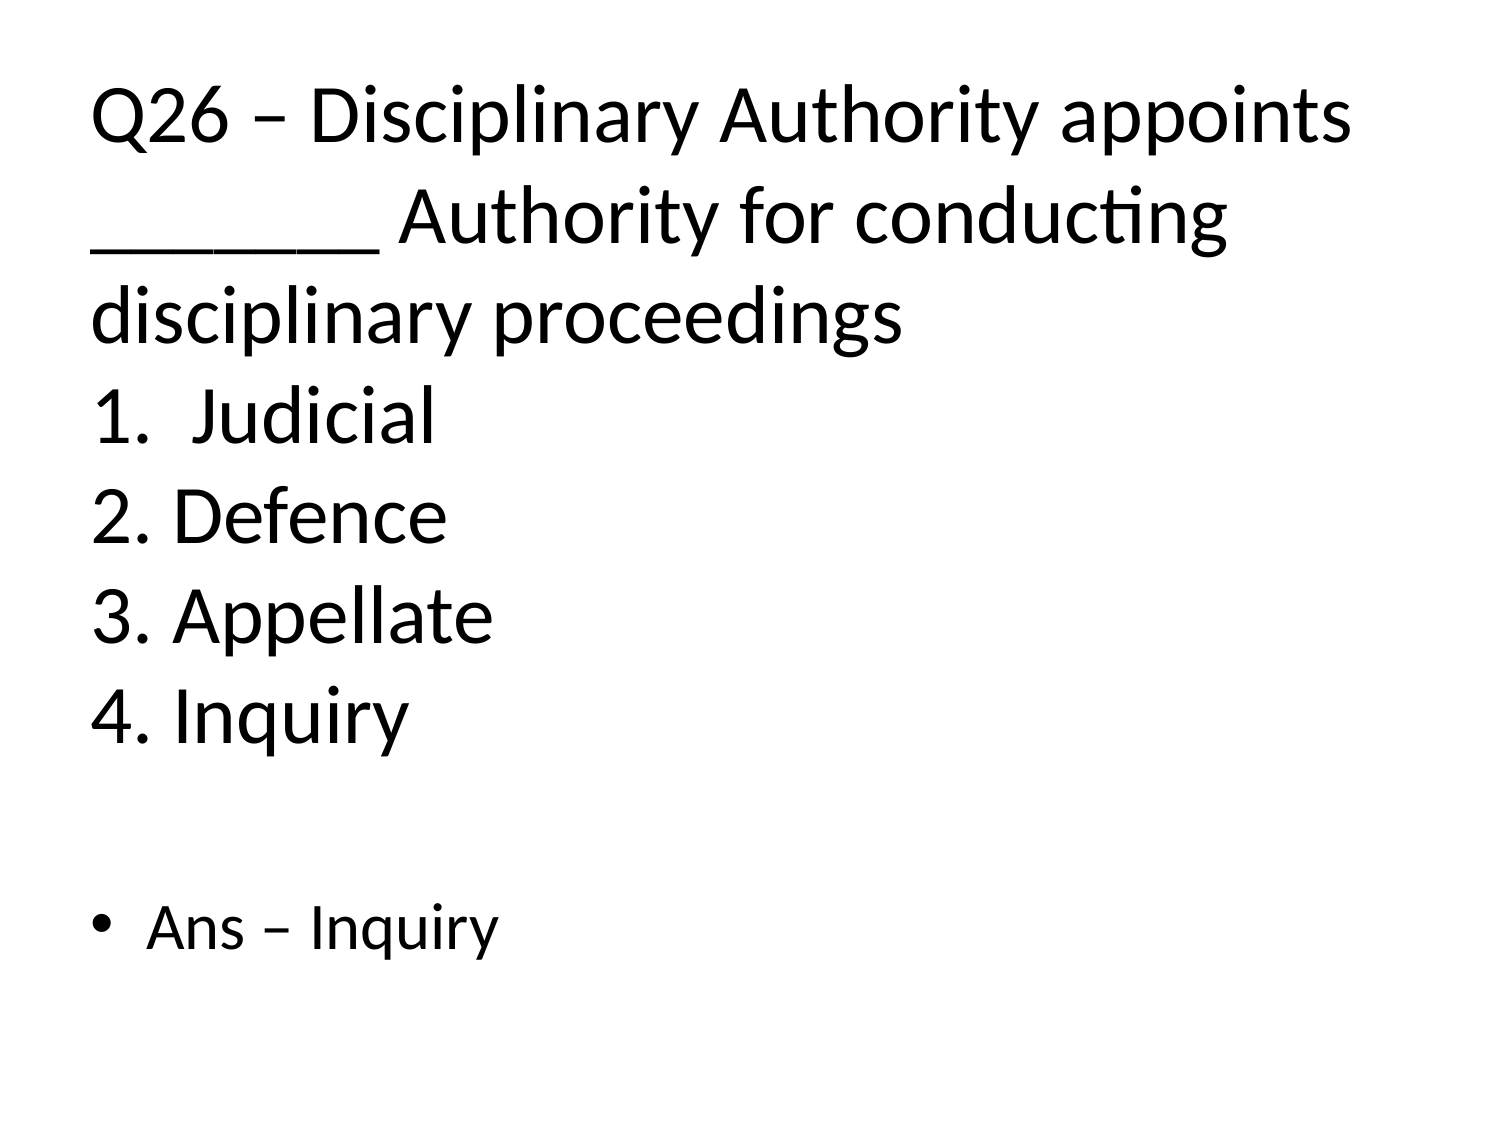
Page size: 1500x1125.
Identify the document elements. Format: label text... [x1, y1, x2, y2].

list Ans – Inquiry [75, 875, 1425, 1030]
title Q26 – Disciplinary Authority appoints _______ Authority for conducting disciplinary proceedings 1. Judicial 2. Defence 3. Appellate 4. Inquiry [75, 45, 1425, 775]
